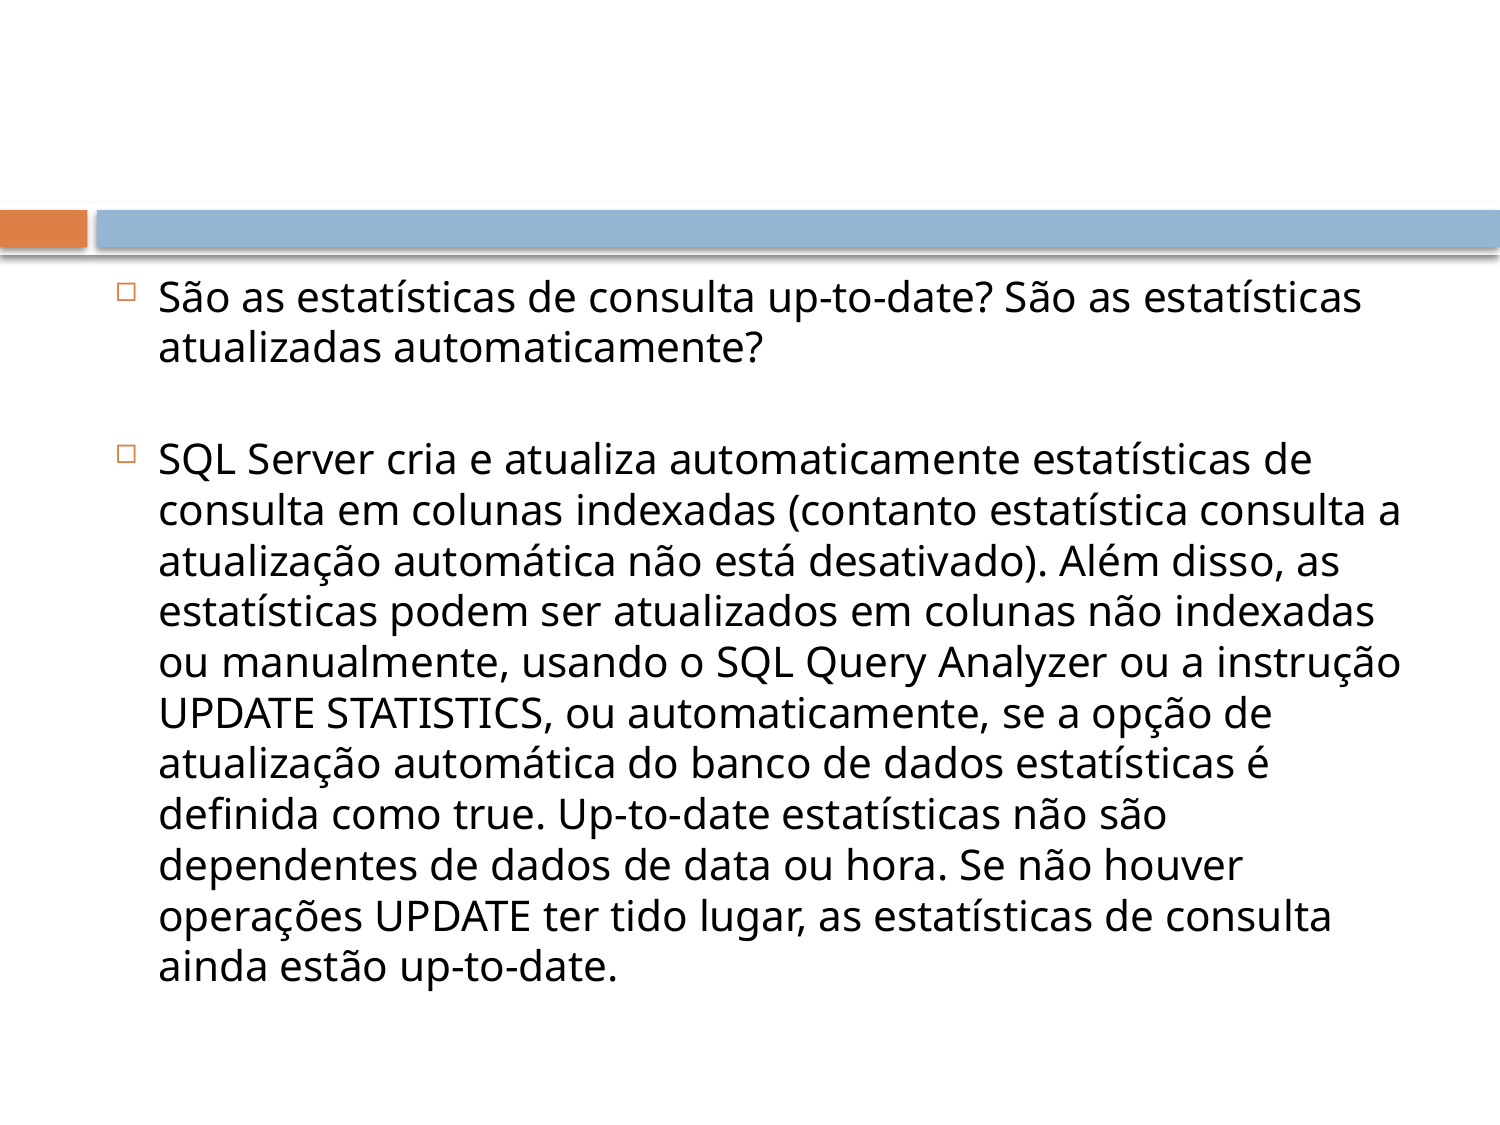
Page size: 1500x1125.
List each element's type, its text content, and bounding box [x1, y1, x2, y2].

list São as estatísticas de consulta up-to-date? São as estatísticas atualizadas automaticamente? SQL Server cria e atualiza automaticamente estatísticas de consulta em colunas indexadas (contanto estatística consulta a atualização automática não está desativado). Além disso, as estatísticas podem ser atualizados em colunas não indexadas ou manualmente, usando o SQL Query Analyzer ou a instrução UPDATE STATISTICS, ou automaticamente, se a opção de atualização automática do banco de dados estatísticas é definida como true. Up-to-date estatísticas não são dependentes de dados de data ou hora. Se não houver operações UPDATE ter tido lugar, as estatísticas de consulta ainda estão up-to-date. [100, 262, 1438, 1000]
